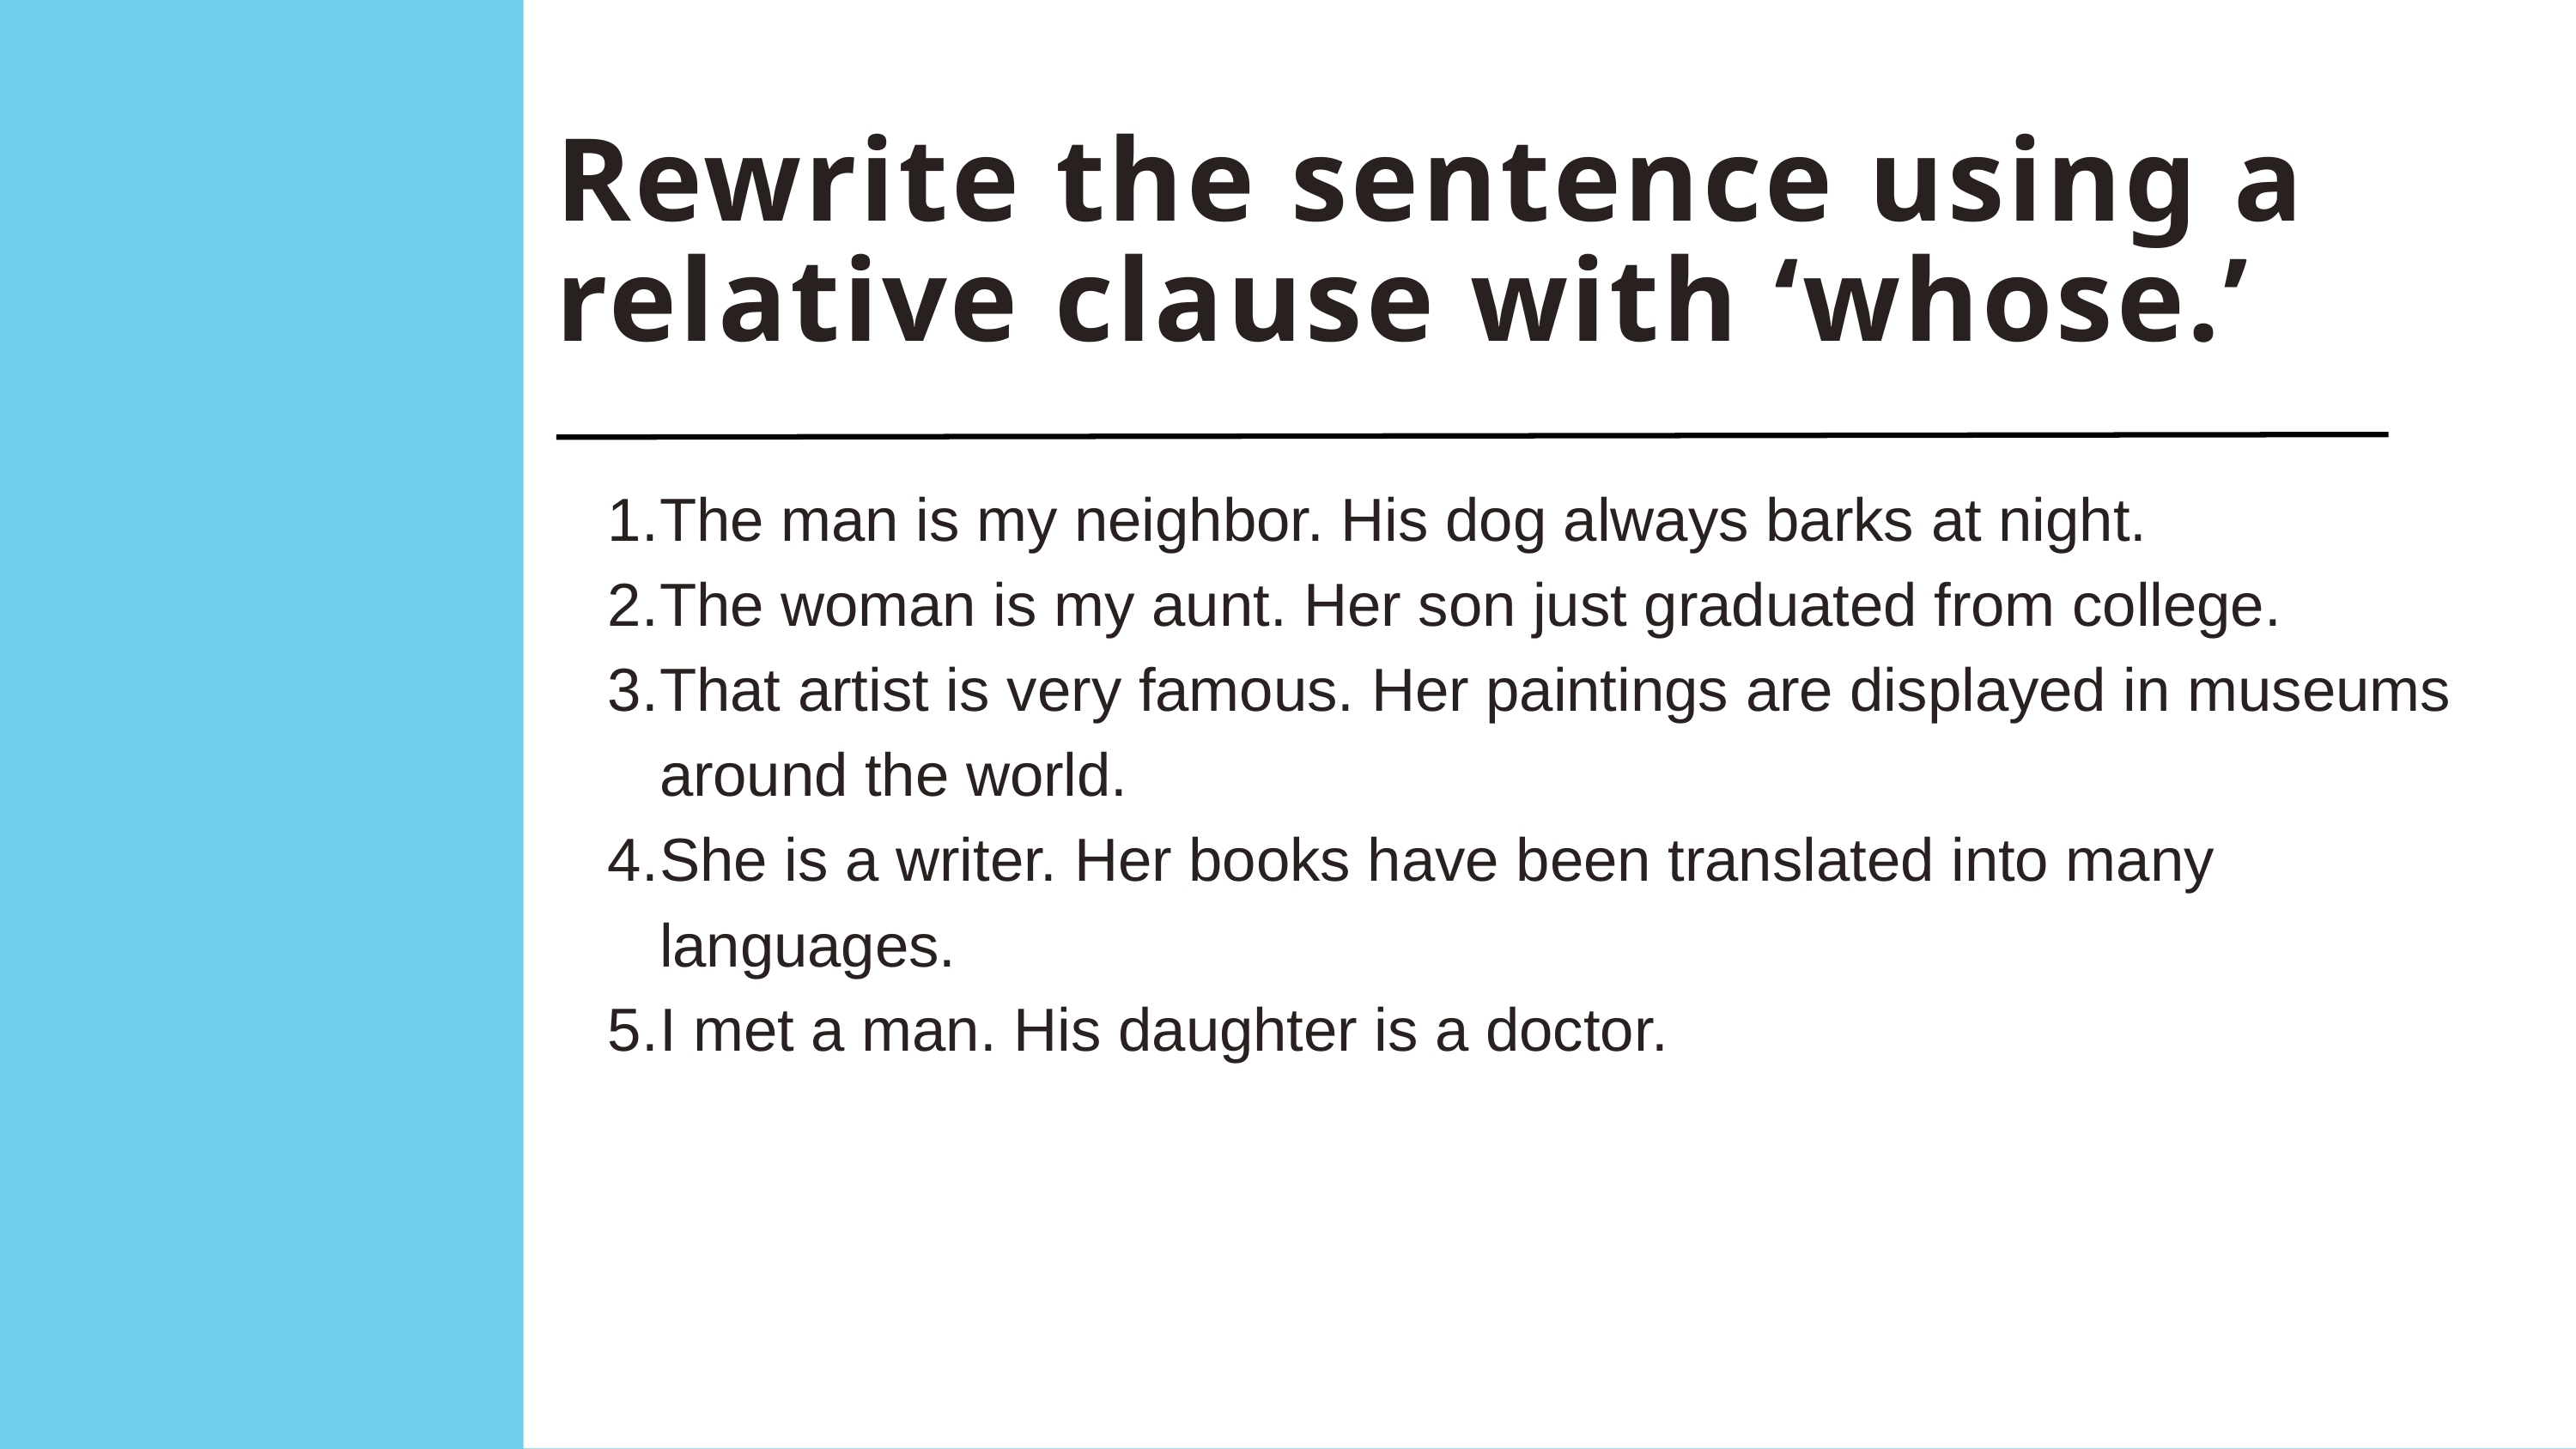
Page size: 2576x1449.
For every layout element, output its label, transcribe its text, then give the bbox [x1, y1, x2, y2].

text_box Rewrite the sentence using a relative clause with ‘whose.’ [556, 123, 2489, 365]
text_box The man is my neighbor. His dog always barks at night. The woman is my aunt. Her son just graduated from college. That artist is very famous. Her paintings are displayed in museums around the world. She is a writer. Her books have been translated into many languages. I met a man. His daughter is a doctor. [556, 468, 2489, 1064]
text_box [523, 0, 2576, 1449]
